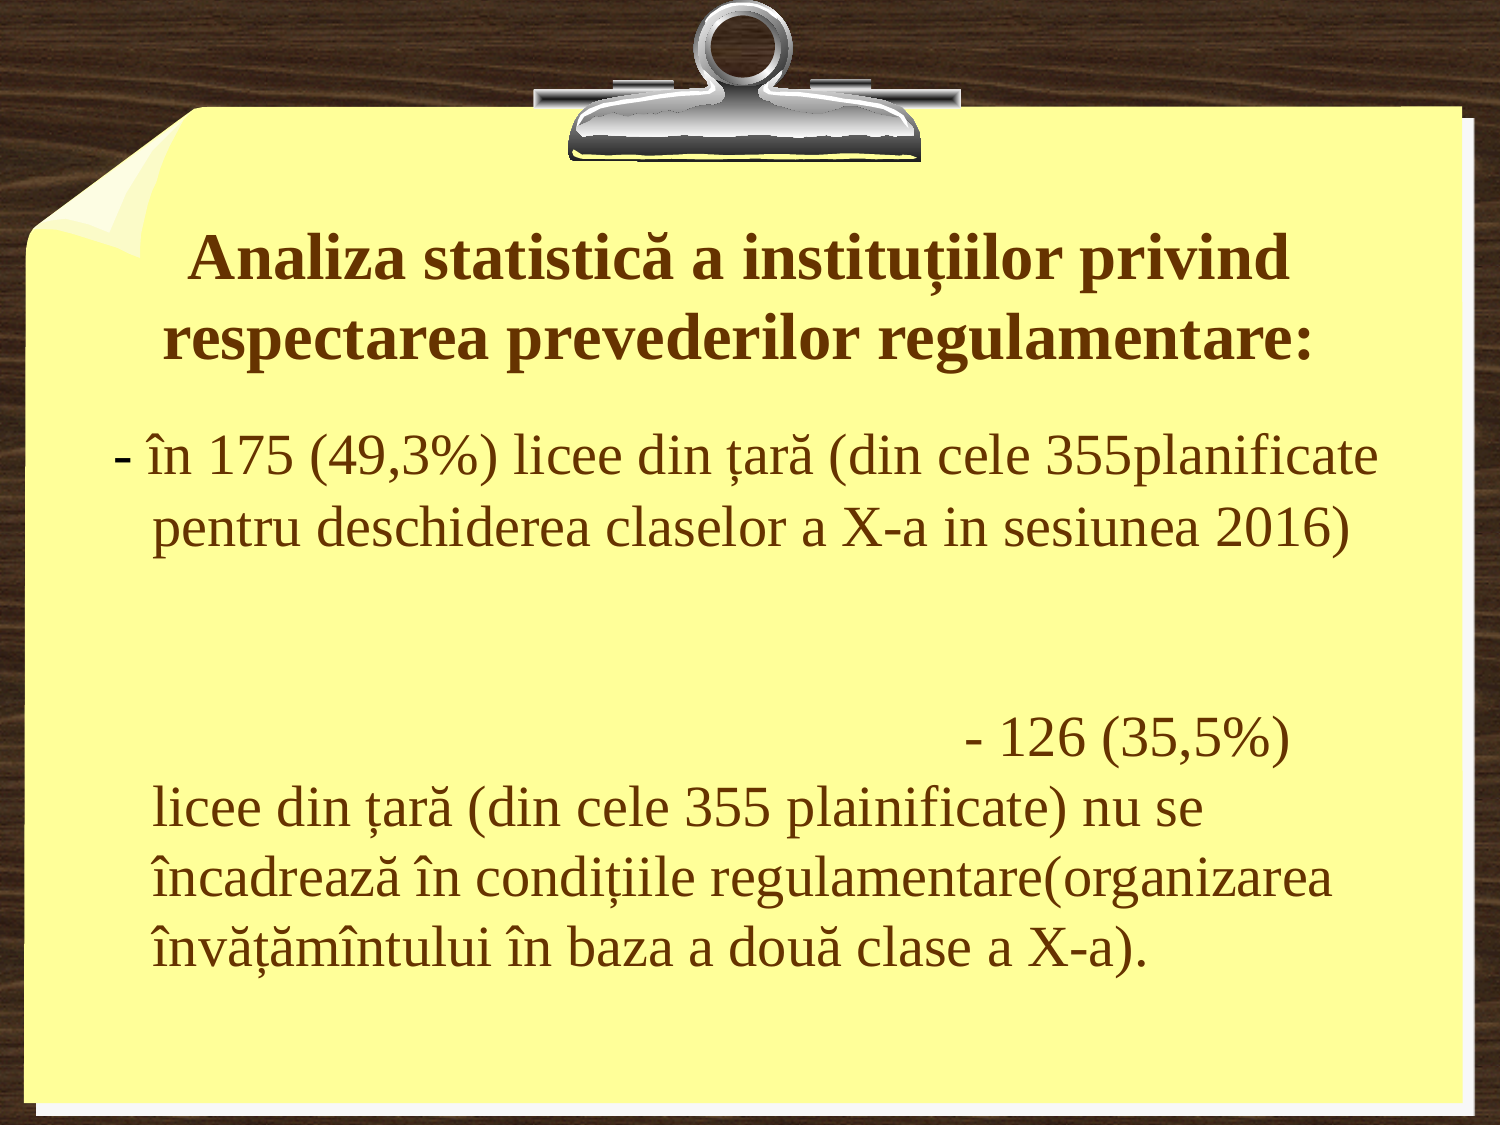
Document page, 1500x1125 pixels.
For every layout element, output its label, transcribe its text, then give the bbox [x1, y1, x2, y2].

picture [0, 0, 1500, 1125]
picture [710, 15, 775, 78]
title Analiza statistică a instituțiilor privind respectarea prevederilor regulamentare: [77, 199, 1403, 388]
list - în 175 (49,3%) licee din țară (din cele 355planificate pentru deschiderea claselor a X-a in sesiunea 2016) - 126 (35,5%) licee din țară (din cele 355 plainificate) nu se încadrează în condițiile regulamentare(organizarea învățămîntului în baza a două clase a X-a). - 54 (15,21%) licee din țară (din cele 355planificate) nu au avut admitere. [80, 400, 1405, 976]
